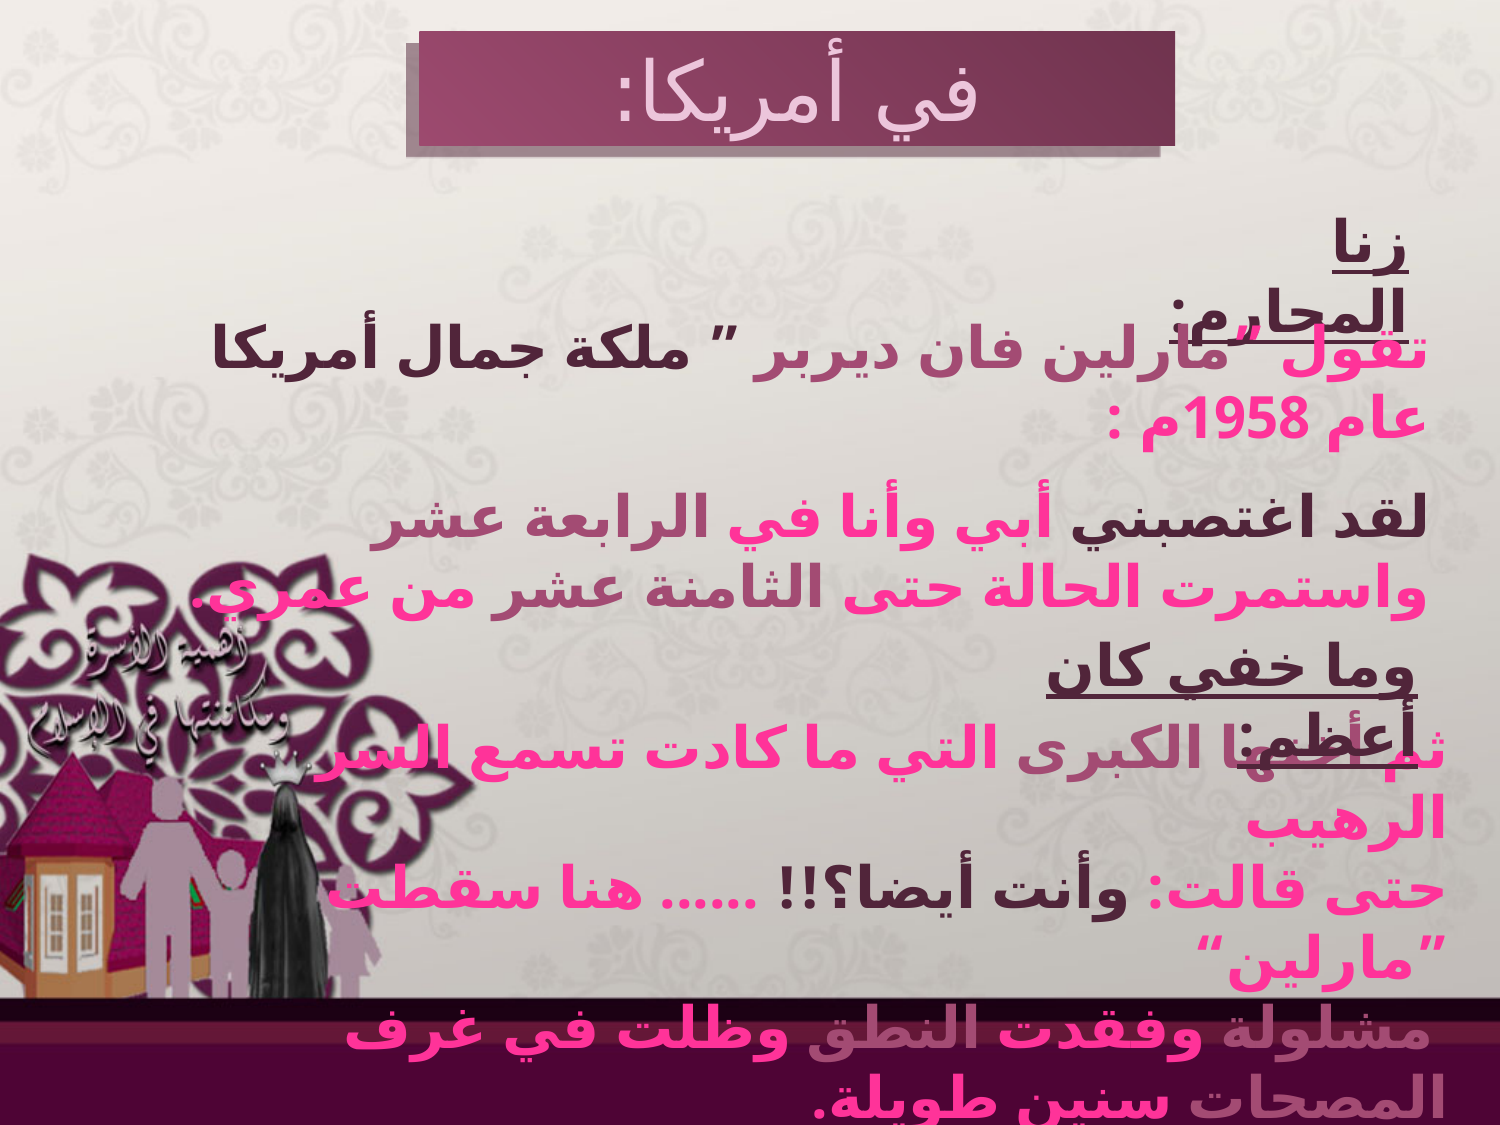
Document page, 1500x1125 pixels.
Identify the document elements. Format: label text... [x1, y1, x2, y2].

text_box في أمريكا: [419, 31, 1176, 146]
text_box زنا المحارم: [1104, 196, 1424, 302]
text_box تقول ”مارلين فان ديربر ” ملكة جمال أمريكا عام 1958م : لقد اغتصبني أبي وأنا في الرابعة عشر واستمرت الحالة حتى الثامنة عشر من عمري. [100, 302, 1445, 627]
text_box وما خفي كان أعظم: [1007, 621, 1434, 776]
text_box ثم أختها الكبرى التي ما كادت تسمع السر الرهيب حتى قالت: وأنت أيضا؟!! ...... هنا سقطت ”مارلين“ مشلولة وفقدت النطق وظلت في غرف المصحات سنين طويلة. [152, 703, 1464, 1125]
picture [0, 0, 1500, 1125]
